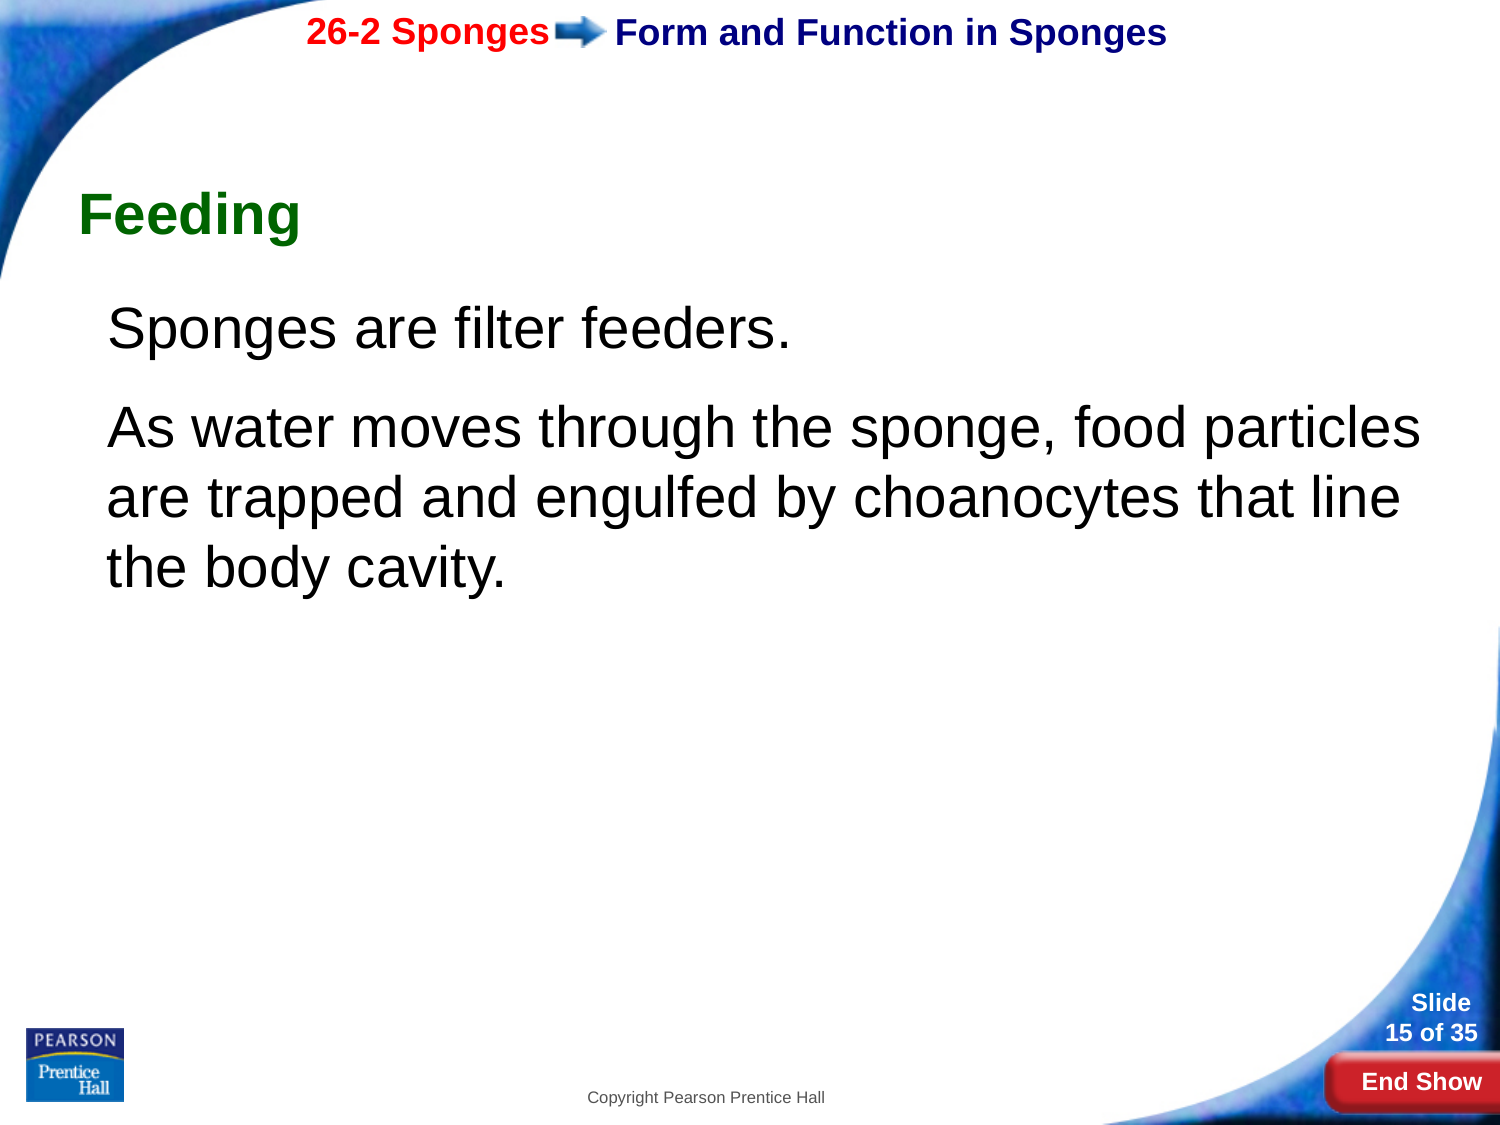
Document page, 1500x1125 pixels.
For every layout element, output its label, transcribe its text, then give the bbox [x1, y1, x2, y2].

picture [0, 0, 1500, 1125]
title Form and Function in Sponges [599, 0, 1269, 76]
footer Copyright Pearson Prentice Hall [468, 1078, 945, 1105]
list Feeding Sponges are filter feeders. As water moves through the sponge, food particles are trapped and engulfed by choanocytes that line the body cavity. [44, 179, 1448, 976]
